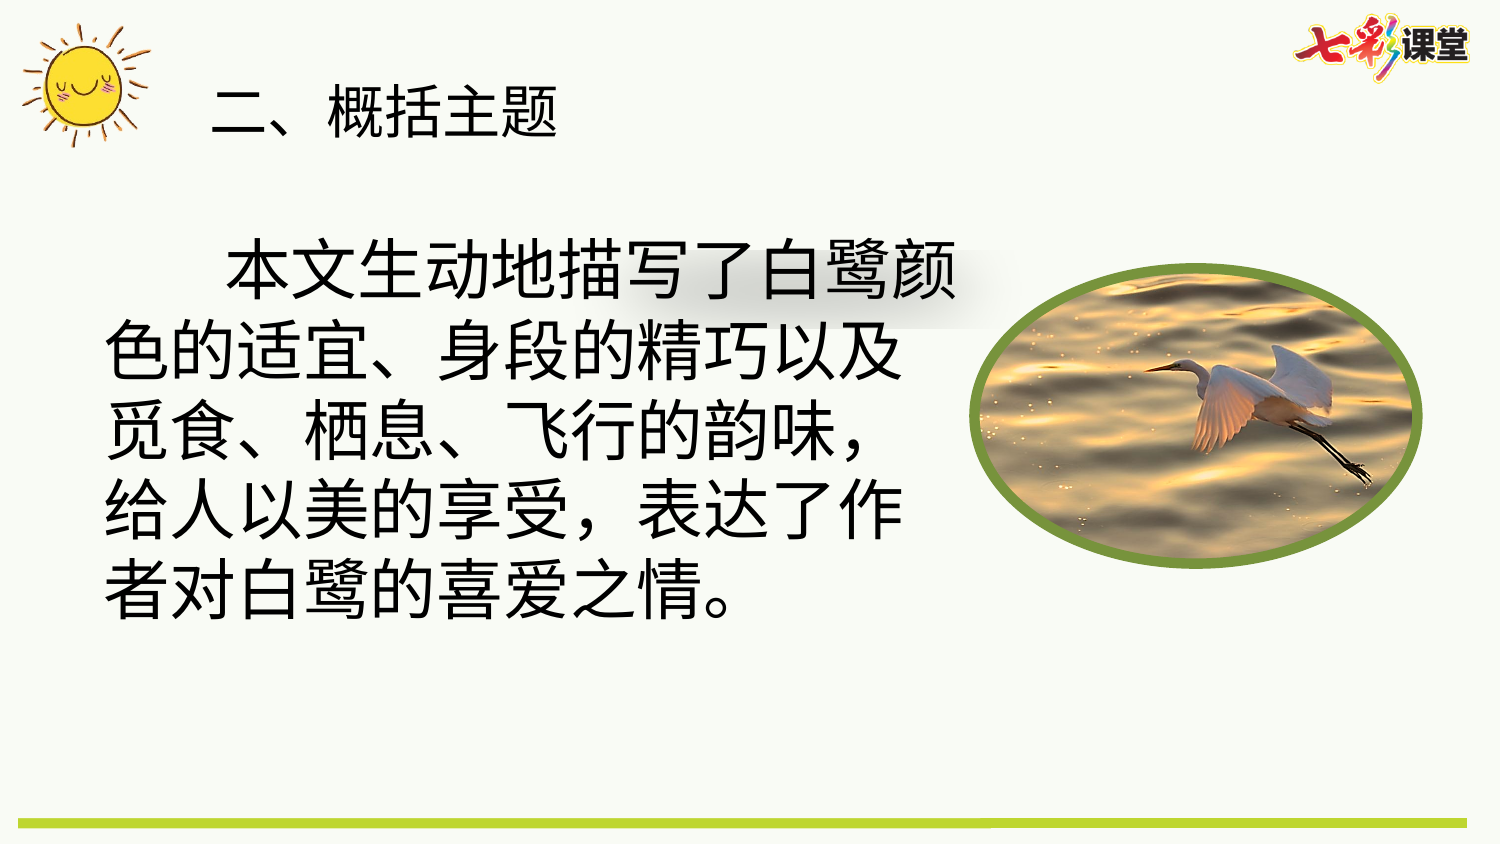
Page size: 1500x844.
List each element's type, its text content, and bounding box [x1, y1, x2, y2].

picture [973, 267, 1418, 565]
picture [0, 0, 173, 172]
picture [18, 771, 1467, 844]
text_box 二、概括主题 [194, 67, 640, 153]
text_box 本文生动地描写了白鹭颜色的适宜、身段的精巧以及觅食、栖息、飞行的韵味，给人以美的享受，表达了作者对白鹭的喜爱之情。 [88, 220, 975, 636]
text_box 二、读第8自然段，理解“照耀”一词的妙用。 [634, 250, 959, 329]
picture [1291, 9, 1472, 87]
